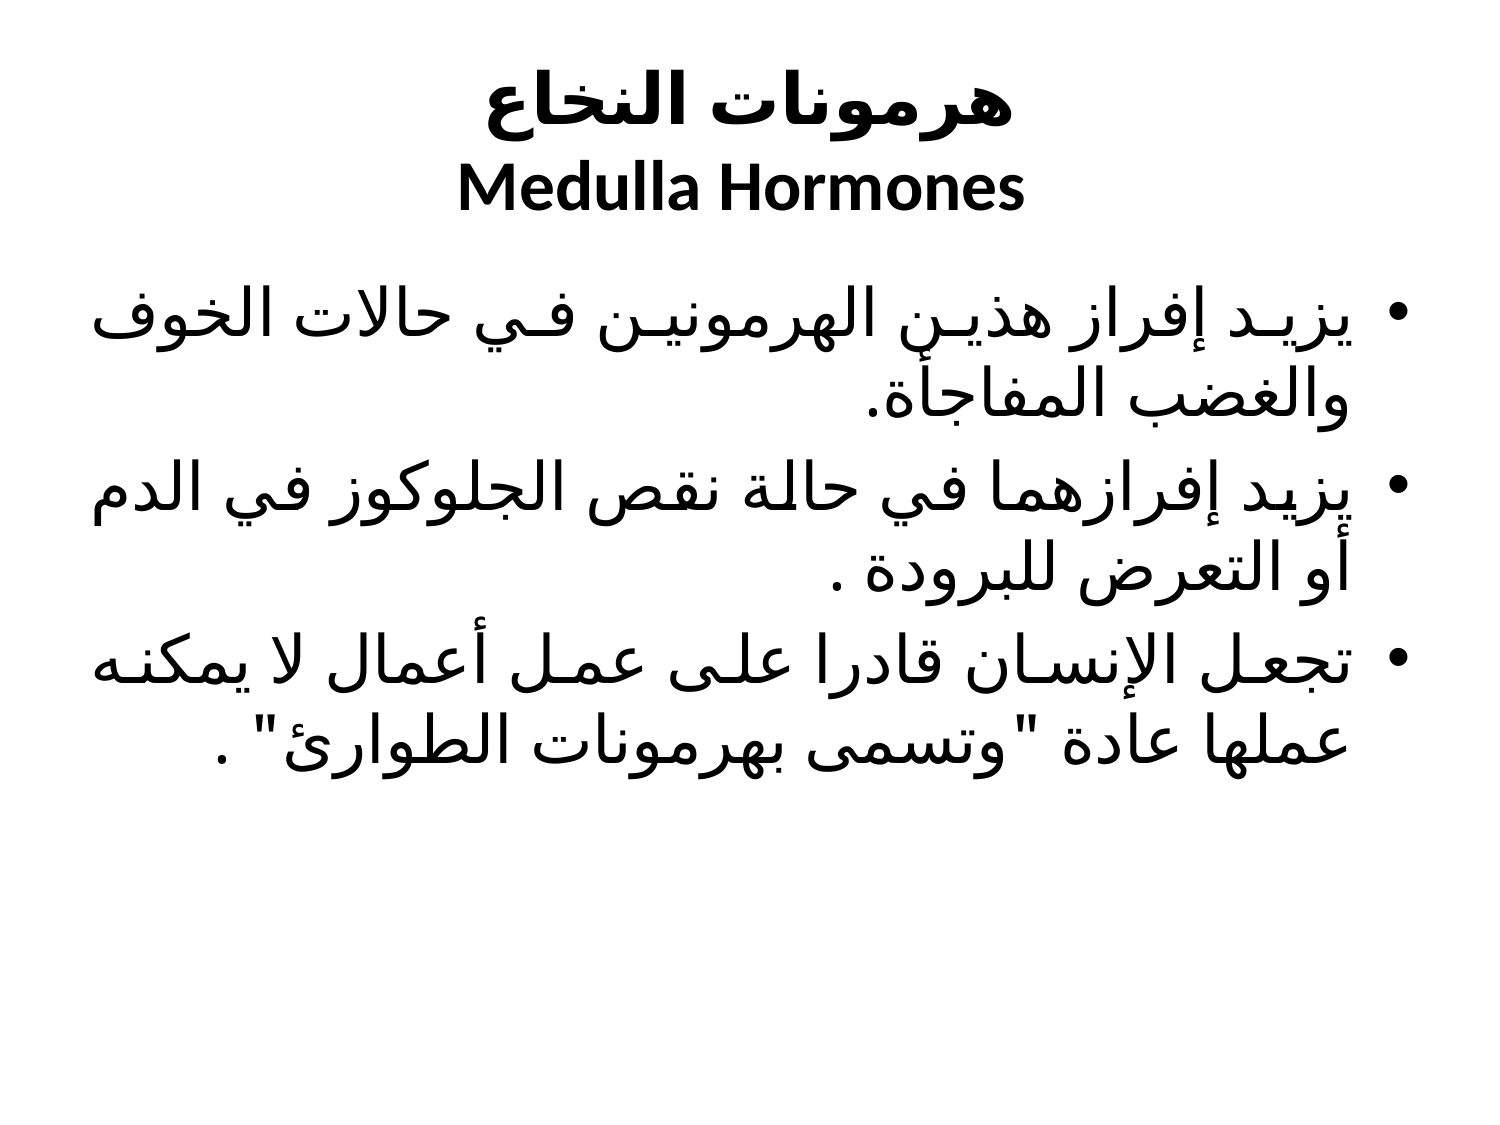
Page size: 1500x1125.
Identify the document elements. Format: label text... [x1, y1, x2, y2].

title هرمونات النخاع Medulla Hormones [75, 45, 1425, 233]
list يزيد إفراز هذين الهرمونين في حالات الخوف والغضب المفاجأة. يزيد إفرازهما في حالة نقص الجلوكوز في الدم أو التعرض للبرودة . تجعل الإنسان قادرا على عمل أعمال لا يمكنه عملها عادة "وتسمى بهرمونات الطوارئ" . [75, 262, 1425, 1005]
